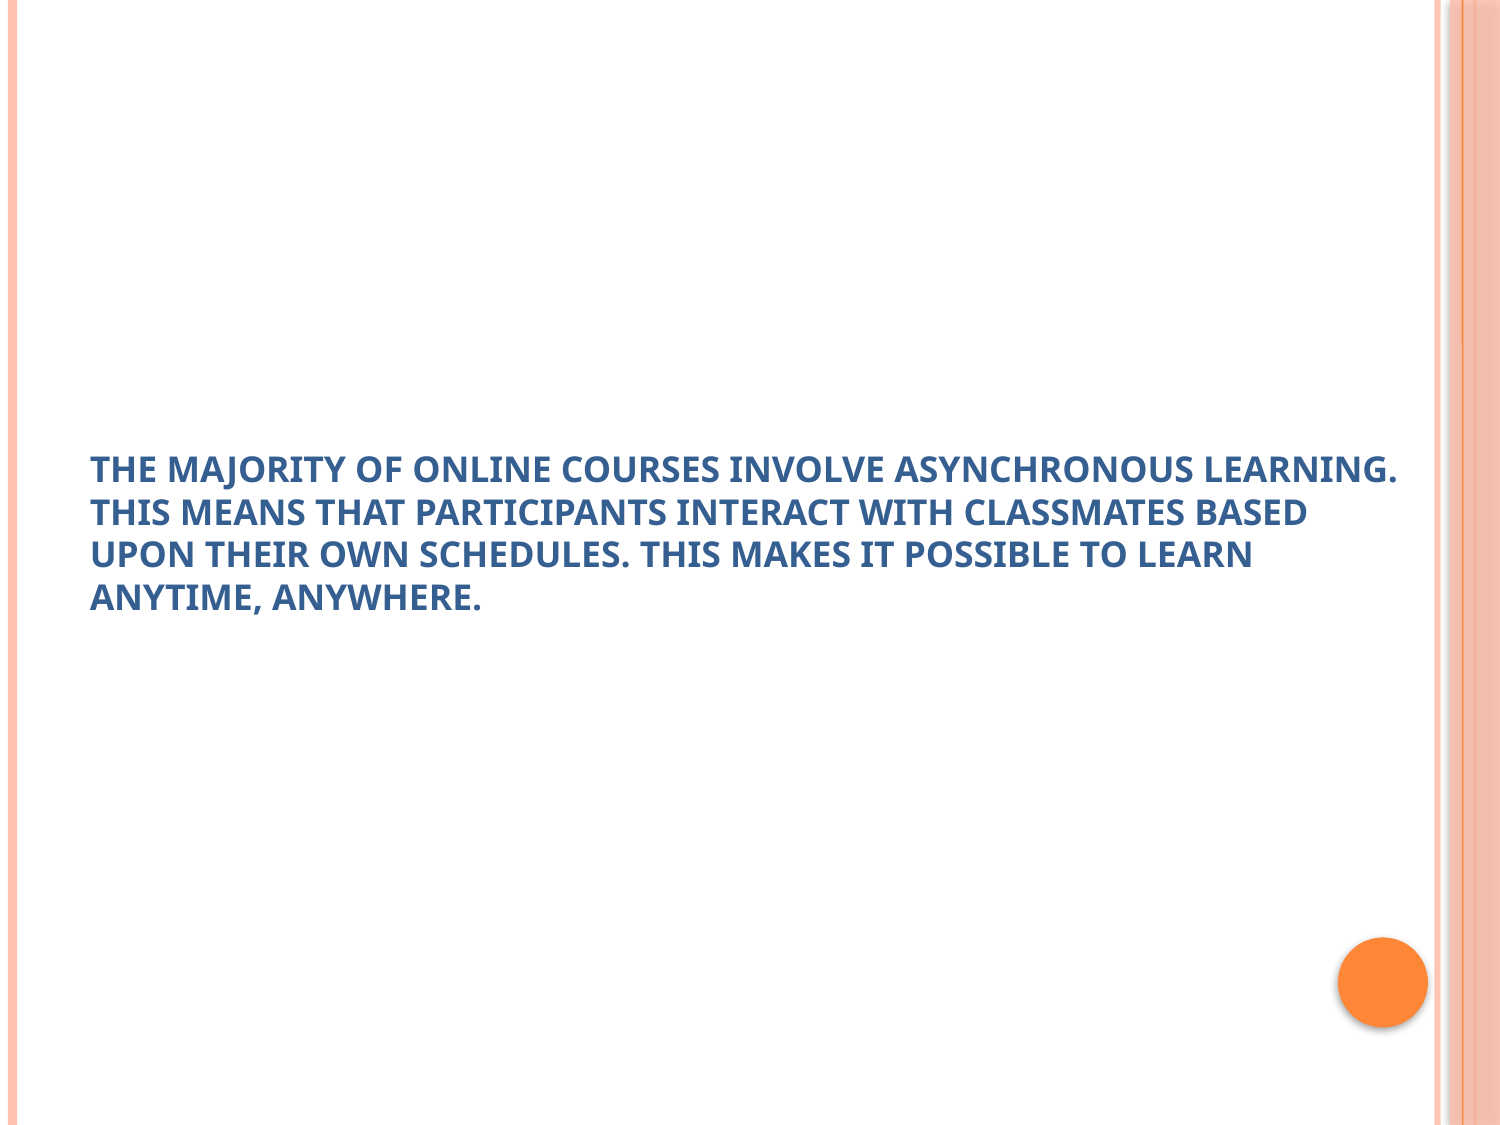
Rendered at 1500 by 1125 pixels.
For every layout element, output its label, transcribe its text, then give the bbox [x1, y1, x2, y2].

title The majority of online courses involve asynchronous learning. This means that participants interact with classmates based upon their own schedules. This makes it possible to learn anytime, anywhere. [75, 437, 1425, 625]
